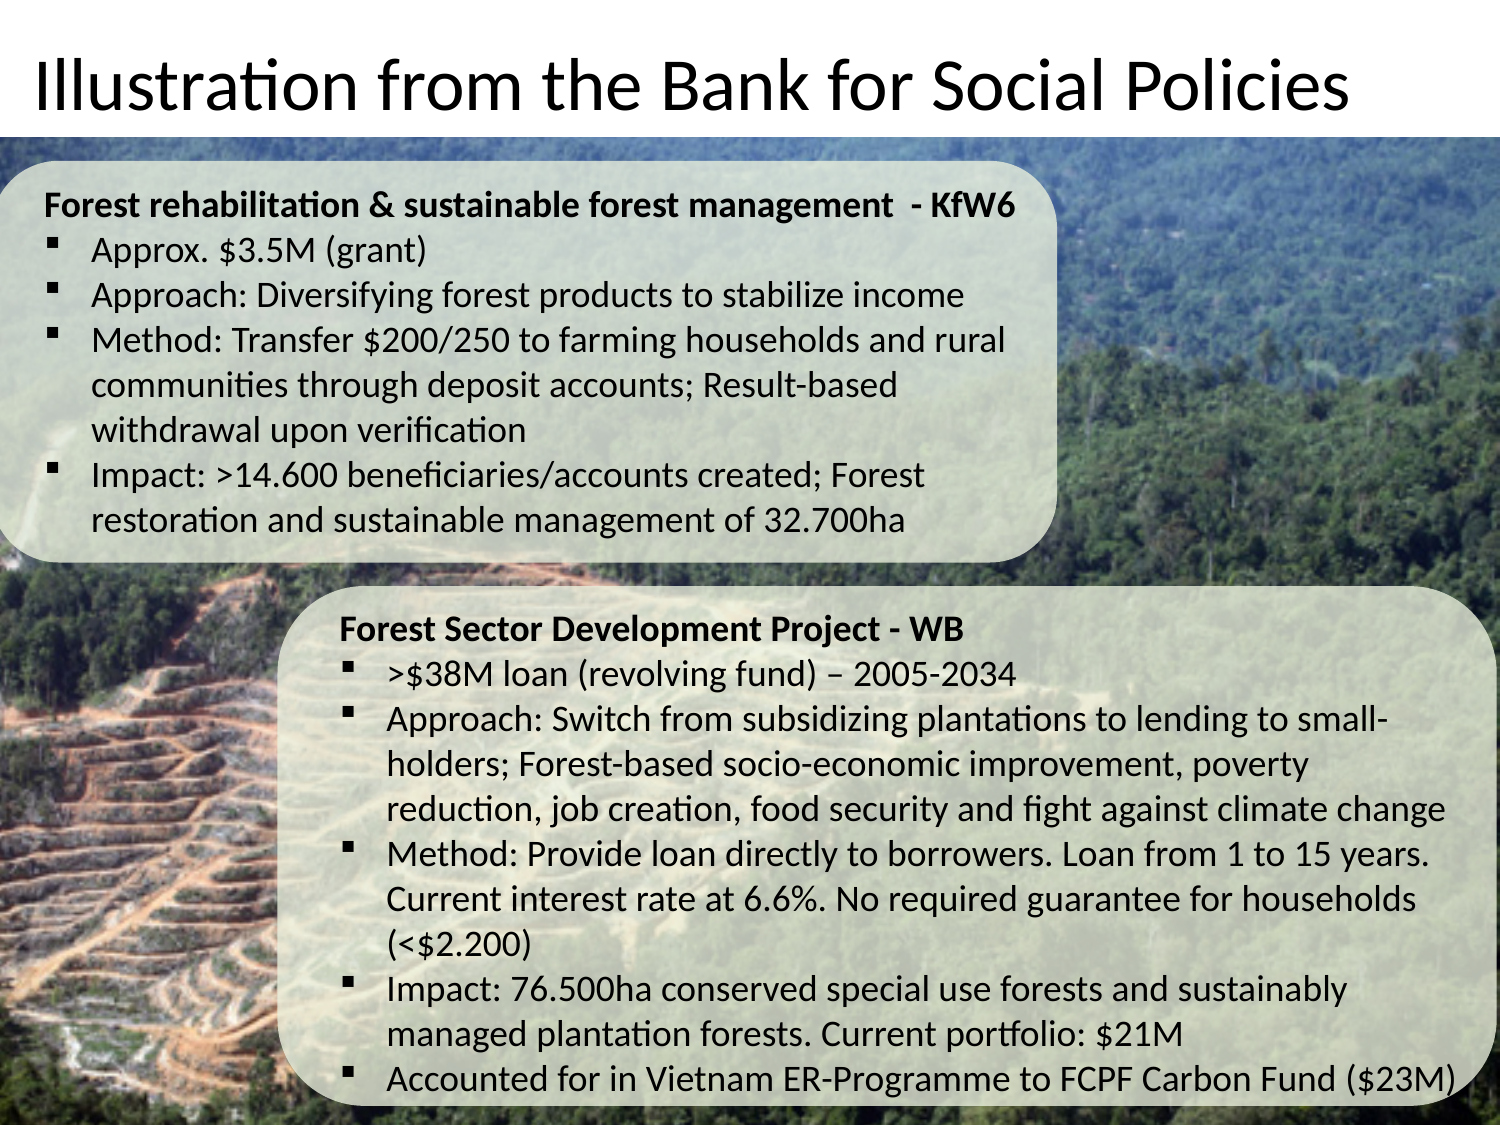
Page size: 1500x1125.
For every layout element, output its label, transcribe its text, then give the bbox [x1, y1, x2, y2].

text_box Illustration from the Bank for Social Policies [18, 27, 1500, 133]
picture [0, 136, 1500, 1125]
